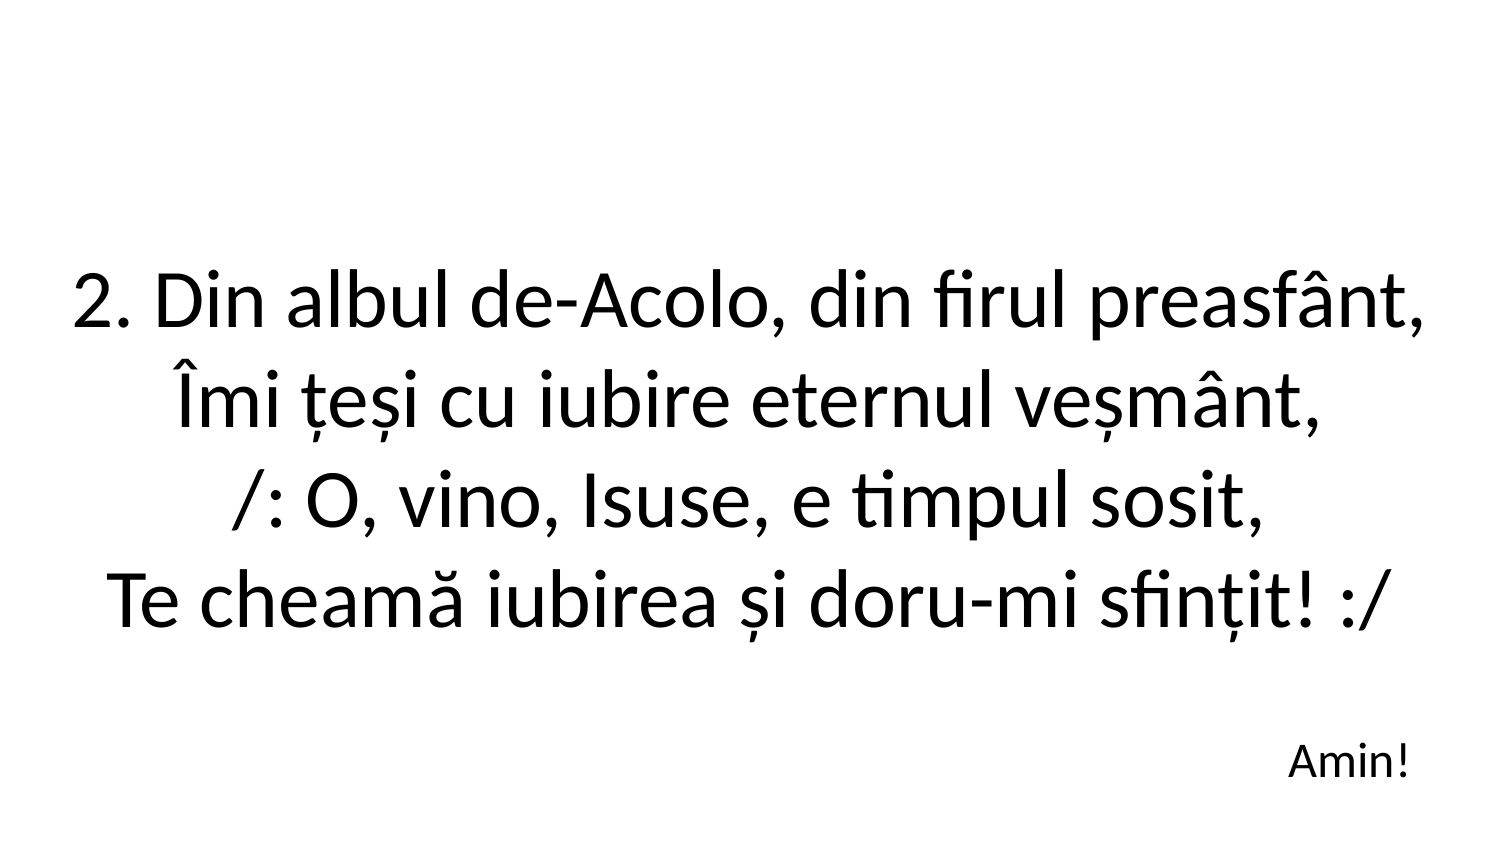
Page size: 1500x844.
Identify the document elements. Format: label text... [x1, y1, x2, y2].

text_box 2. Din albul de-Acolo, din firul preasfânt, Îmi țeși cu iubire eternul veșmânt, /: O, vino, Isuse, e timpul sosit, Te cheamă iubirea și doru-mi sfințit! :/ [56, 192, 1444, 652]
text_box Amin! [1273, 674, 1427, 795]
